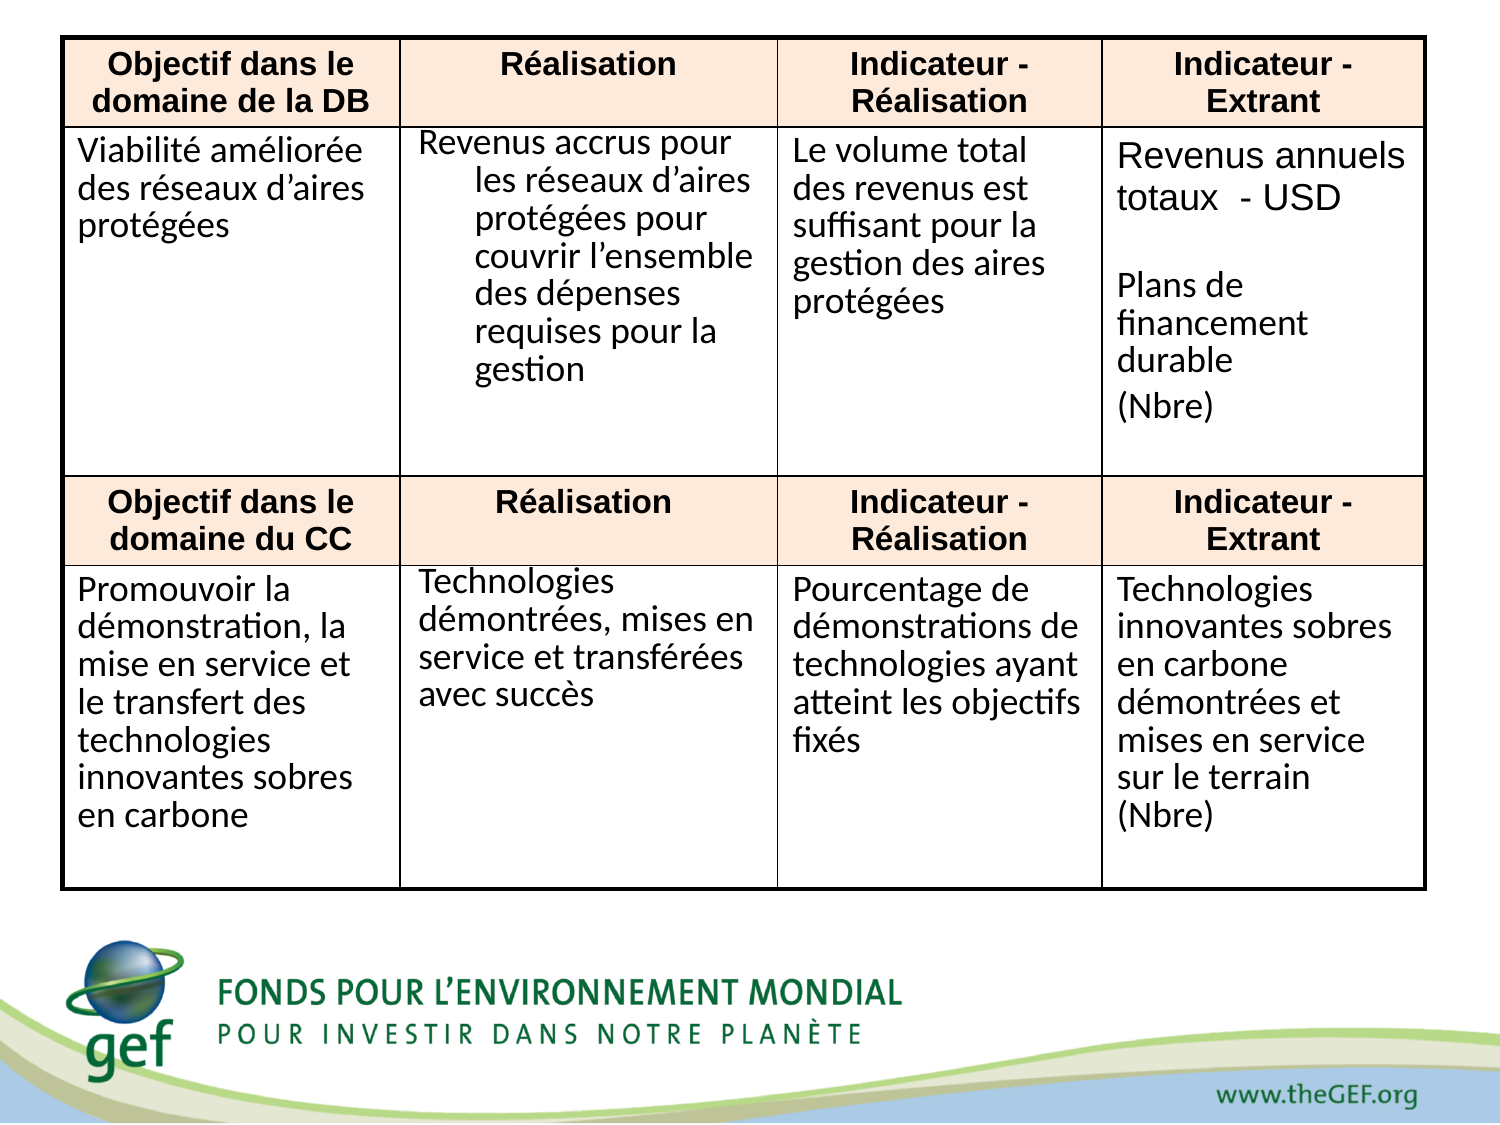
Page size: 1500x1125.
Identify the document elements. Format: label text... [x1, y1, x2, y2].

table_cell Technologies démontrées, mises en service et transférées avec succès [401, 566, 777, 887]
table_cell Technologies innovantes sobres en carbone démontrées et mises en service sur le terrain (Nbre) [1103, 566, 1423, 887]
table_cell Réalisation [401, 477, 777, 565]
table_cell Objectif dans le domaine du CC [65, 477, 399, 565]
table_cell Indicateur - Réalisation [778, 477, 1101, 565]
table_cell Indicateur - Extrant [1103, 477, 1423, 565]
table_header Objectif dans le domaine de la DB [65, 40, 399, 126]
table_cell Pourcentage de démonstrations de technologies ayant atteint les objectifs fixés [778, 566, 1101, 887]
table_header Indicateur - Réalisation [778, 40, 1101, 126]
table_cell Le volume total des revenus est suffisant pour la gestion des aires protégées [778, 128, 1101, 475]
picture [0, 912, 1500, 1125]
table_cell Revenus accrus pour les réseaux d’aires protégées pour couvrir l’ensemble des dépenses requises pour la gestion [401, 128, 777, 475]
table_cell Revenus annuels totaux - USD Plans de financement durable (Nbre) [1103, 128, 1423, 475]
table_cell Viabilité améliorée des réseaux d’aires protégées [65, 128, 399, 475]
table_cell Promouvoir la démonstration, la mise en service et le transfert des technologies innovantes sobres en carbone [65, 566, 399, 887]
table_header Indicateur - Extrant [1103, 40, 1423, 126]
table_header Réalisation [401, 40, 777, 126]
